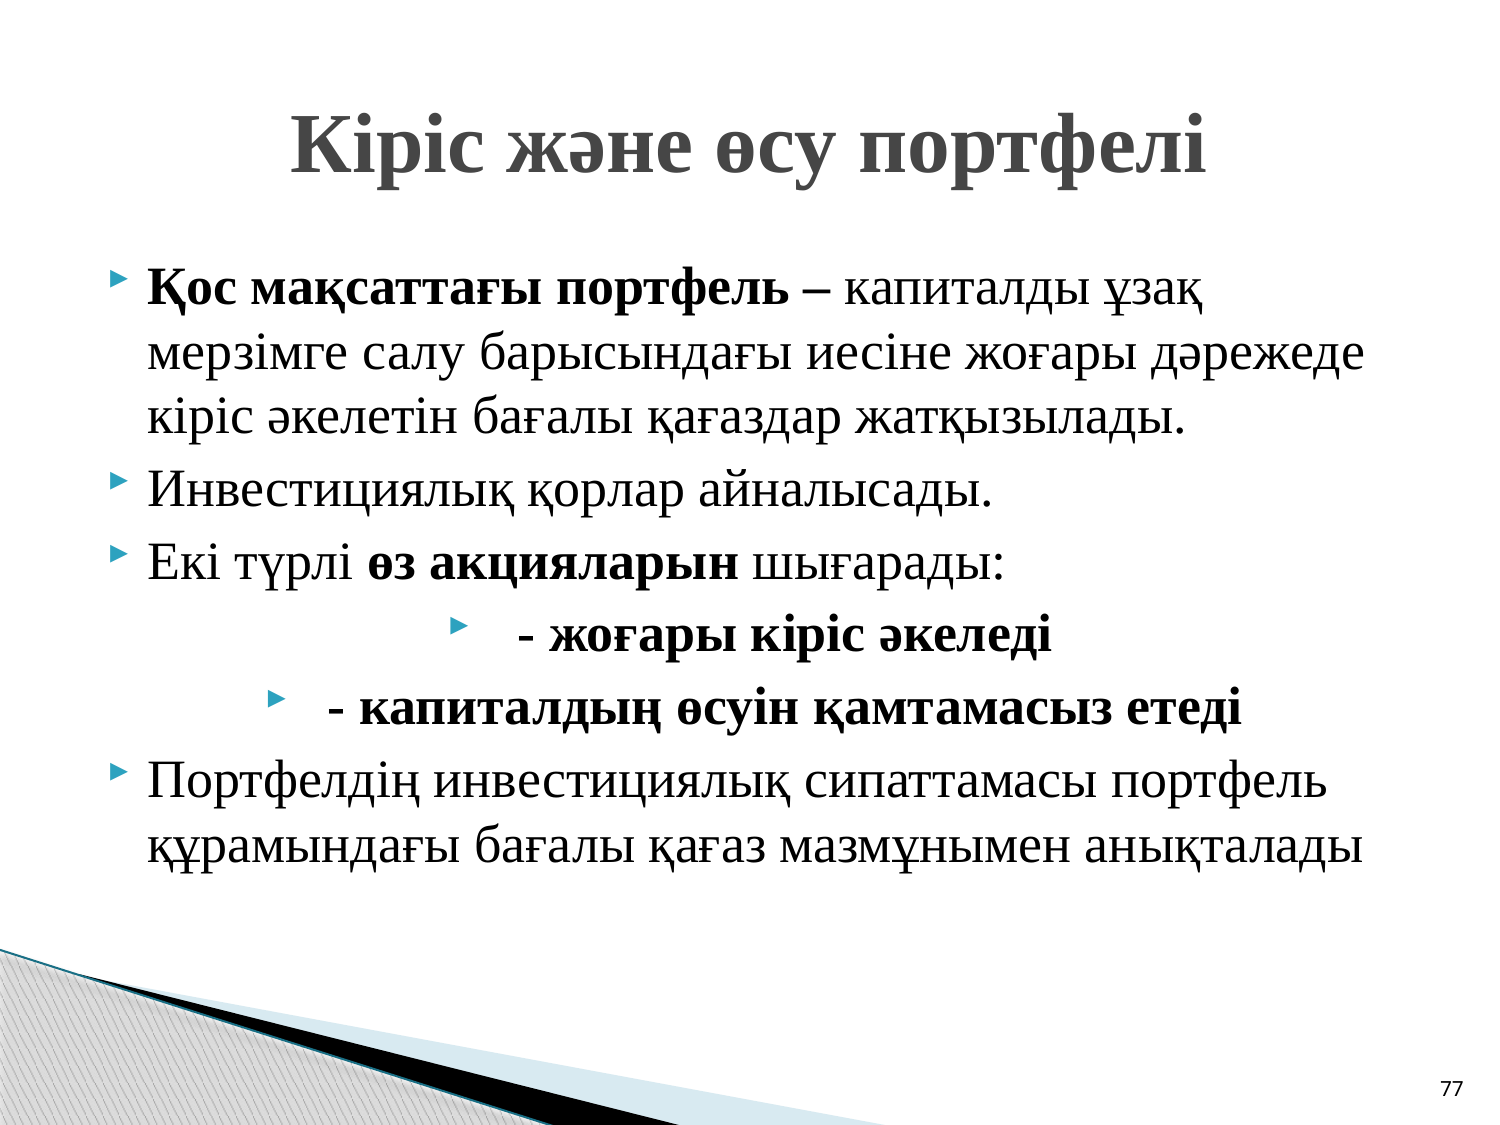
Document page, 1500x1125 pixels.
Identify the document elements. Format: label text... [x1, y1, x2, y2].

slide_number 77 [1418, 1051, 1479, 1112]
title Кіріс және өсу портфелі [75, 45, 1425, 233]
list Қос мақсаттағы портфель – капиталды ұзақ мерзімге салу барысындағы иесіне жоғары дәрежеде кіріс әкелетін бағалы қағаздар жатқызылады. Инвестициялық қорлар айналысады. Екі түрлі өз акцияларын шығарады: - жоғары кіріс әкеледі - капиталдың өсуін қамтамасыз етеді Портфелдің инвестициялық сипаттамасы портфель құрамындағы бағалы қағаз мазмұнымен анықталады [75, 243, 1425, 986]
